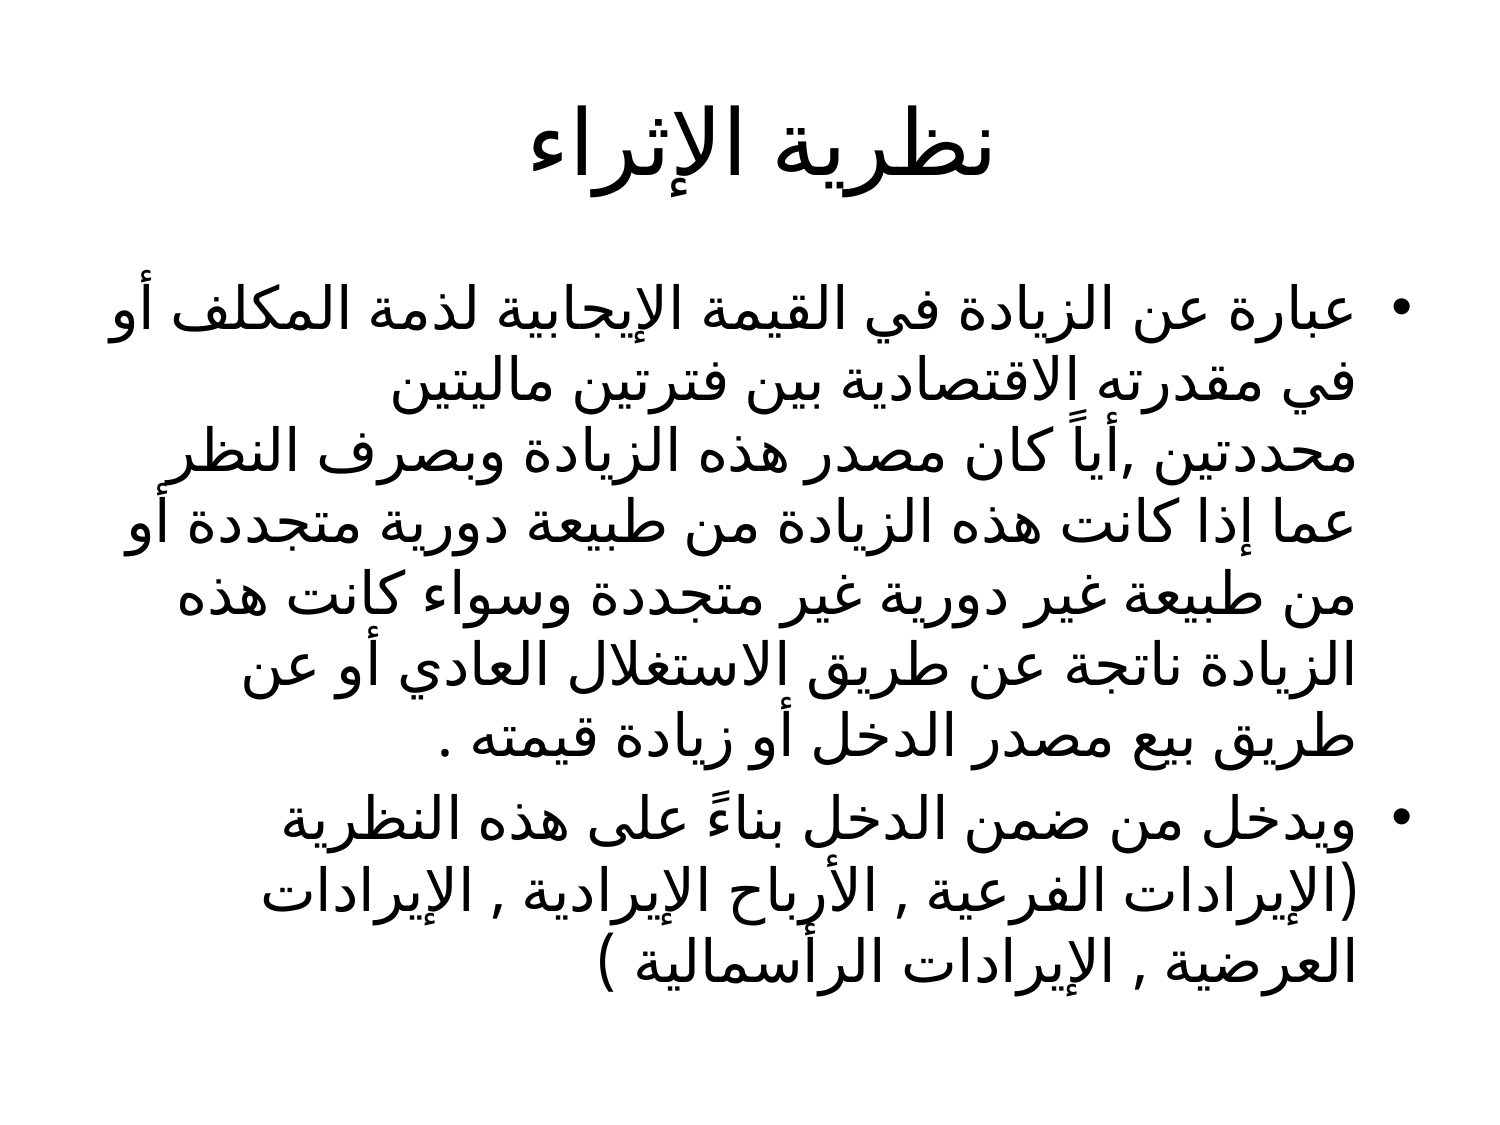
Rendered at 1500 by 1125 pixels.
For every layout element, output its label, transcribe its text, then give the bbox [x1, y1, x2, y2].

list عبارة عن الزيادة في القيمة الإيجابية لذمة المكلف أو في مقدرته الاقتصادية بين فترتين ماليتين محددتين ,أياً كان مصدر هذه الزيادة وبصرف النظر عما إذا كانت هذه الزيادة من طبيعة دورية متجددة أو من طبيعة غير دورية غير متجددة وسواء كانت هذه الزيادة ناتجة عن طريق الاستغلال العادي أو عن طريق بيع مصدر الدخل أو زيادة قيمته . ويدخل من ضمن الدخل بناءً على هذه النظرية (الإيرادات الفرعية , الأرباح الإيرادية , الإيرادات العرضية , الإيرادات الرأسمالية ) [75, 262, 1425, 1005]
title نظرية الإثراء [75, 45, 1425, 233]
